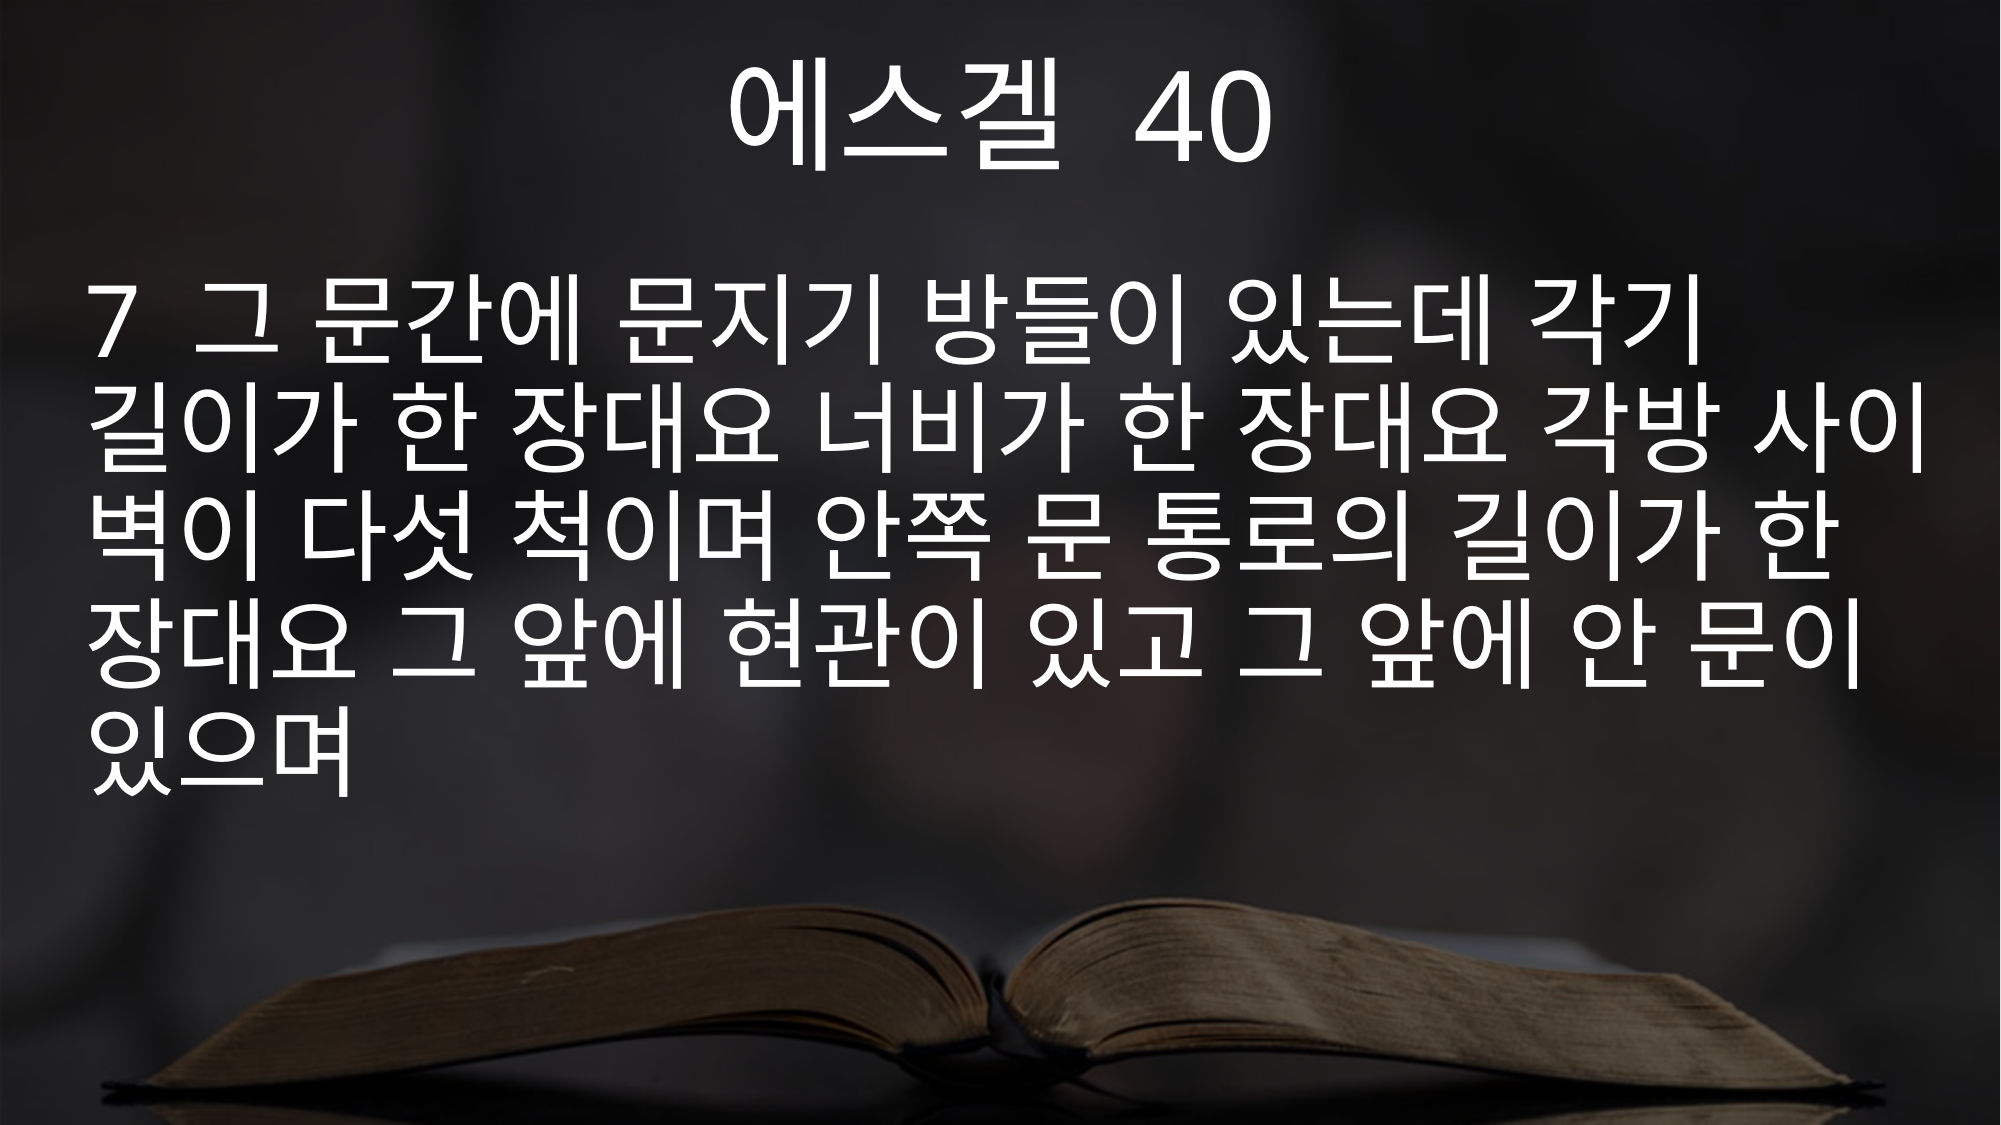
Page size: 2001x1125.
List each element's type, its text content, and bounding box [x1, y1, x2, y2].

picture [0, 0, 2001, 1125]
list 7 그 문간에 문지기 방들이 있는데 각기 길이가 한 장대요 너비가 한 장대요 각방 사이 벽이 다섯 척이며 안쪽 문 통로의 길이가 한 장대요 그 앞에 현관이 있고 그 앞에 안 문이 있으며 [69, 263, 1953, 423]
footer 에스겔 40 [0, 32, 2000, 192]
